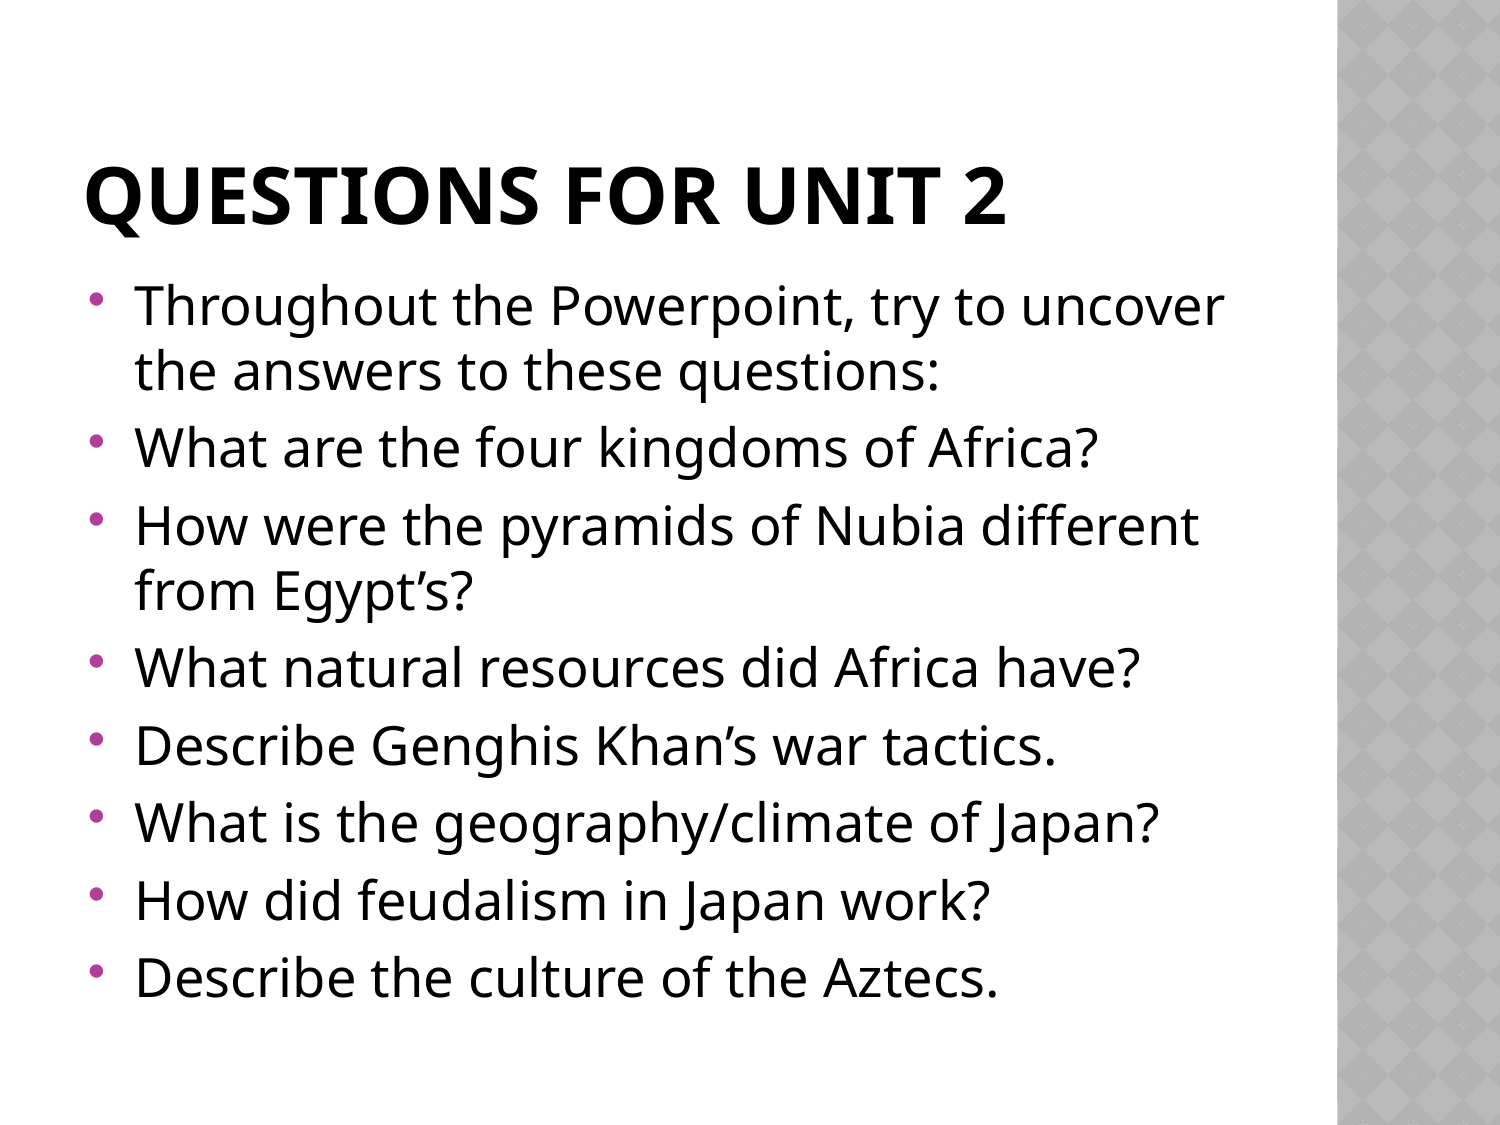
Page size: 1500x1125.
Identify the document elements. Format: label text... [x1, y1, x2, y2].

list Throughout the Powerpoint, try to uncover the answers to these questions: What are the four kingdoms of Africa? How were the pyramids of Nubia different from Egypt’s? What natural resources did Africa have? Describe Genghis Khan’s war tactics. What is the geography/climate of Japan? How did feudalism in Japan work? Describe the culture of the Aztecs. [75, 264, 1263, 1059]
title Questions For Unit 2 [75, 52, 1263, 240]
